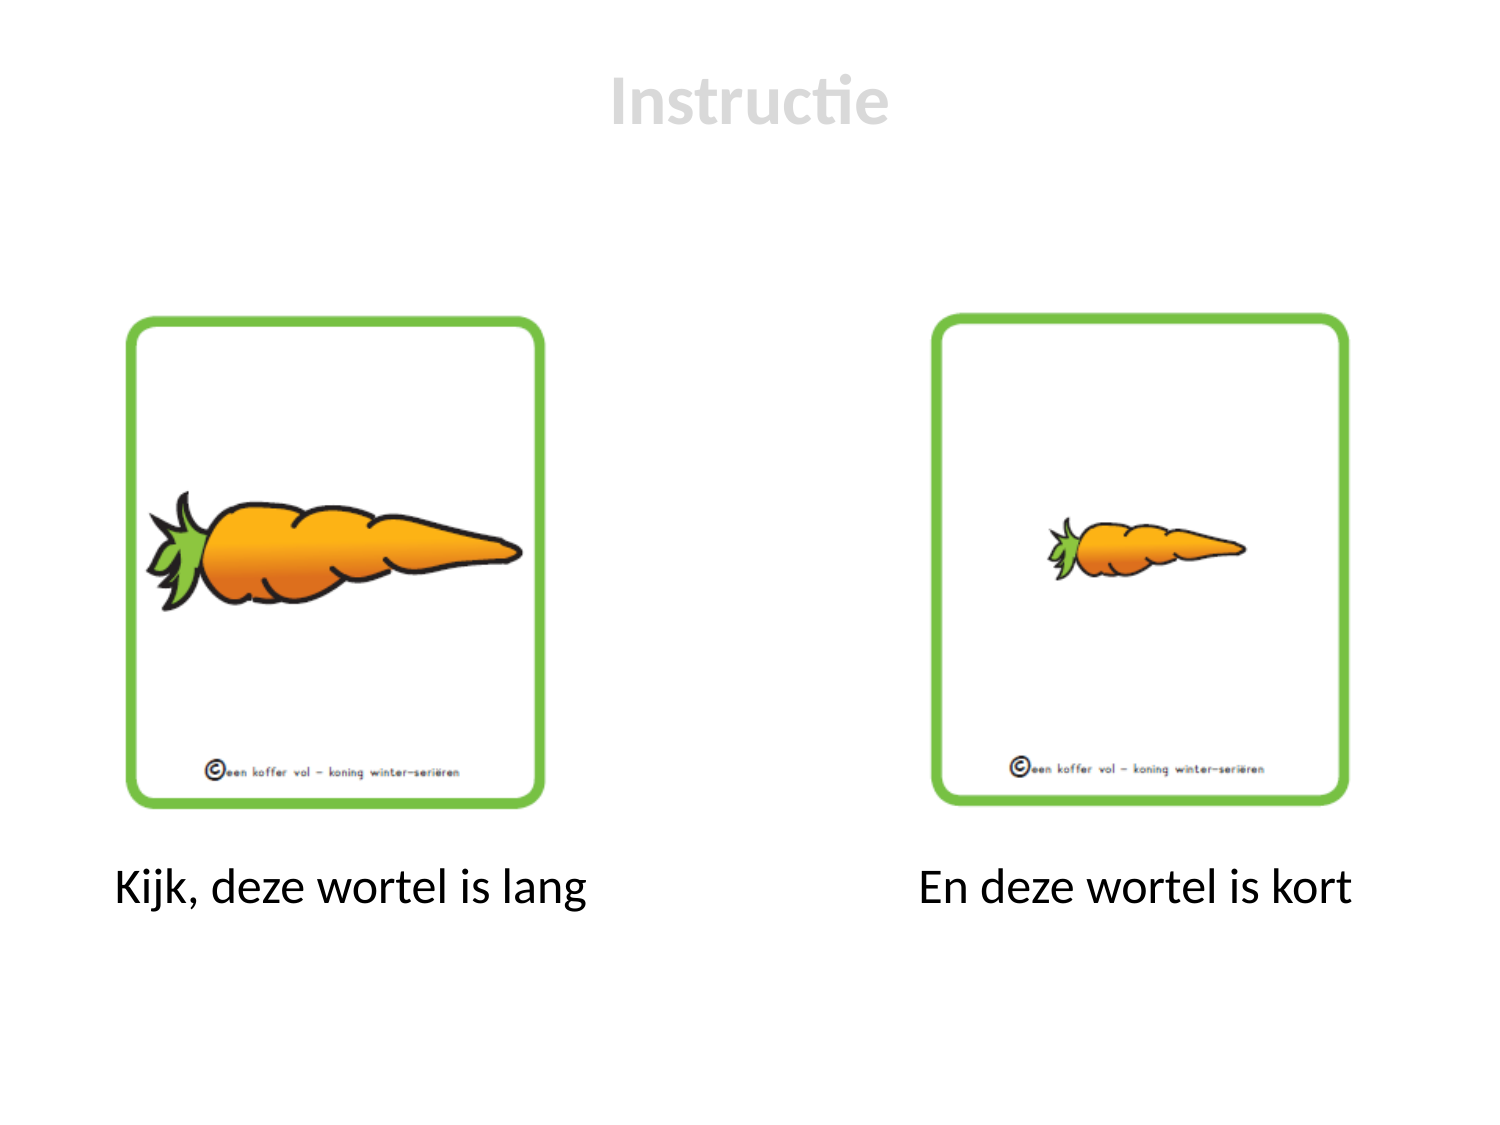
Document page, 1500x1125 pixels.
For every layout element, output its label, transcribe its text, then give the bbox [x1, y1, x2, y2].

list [123, 302, 554, 814]
title Instructie [75, 45, 1425, 233]
text_box Kijk, deze wortel is lang [100, 845, 632, 921]
picture [926, 302, 1357, 817]
text_box En deze wortel is kort [903, 845, 1500, 921]
